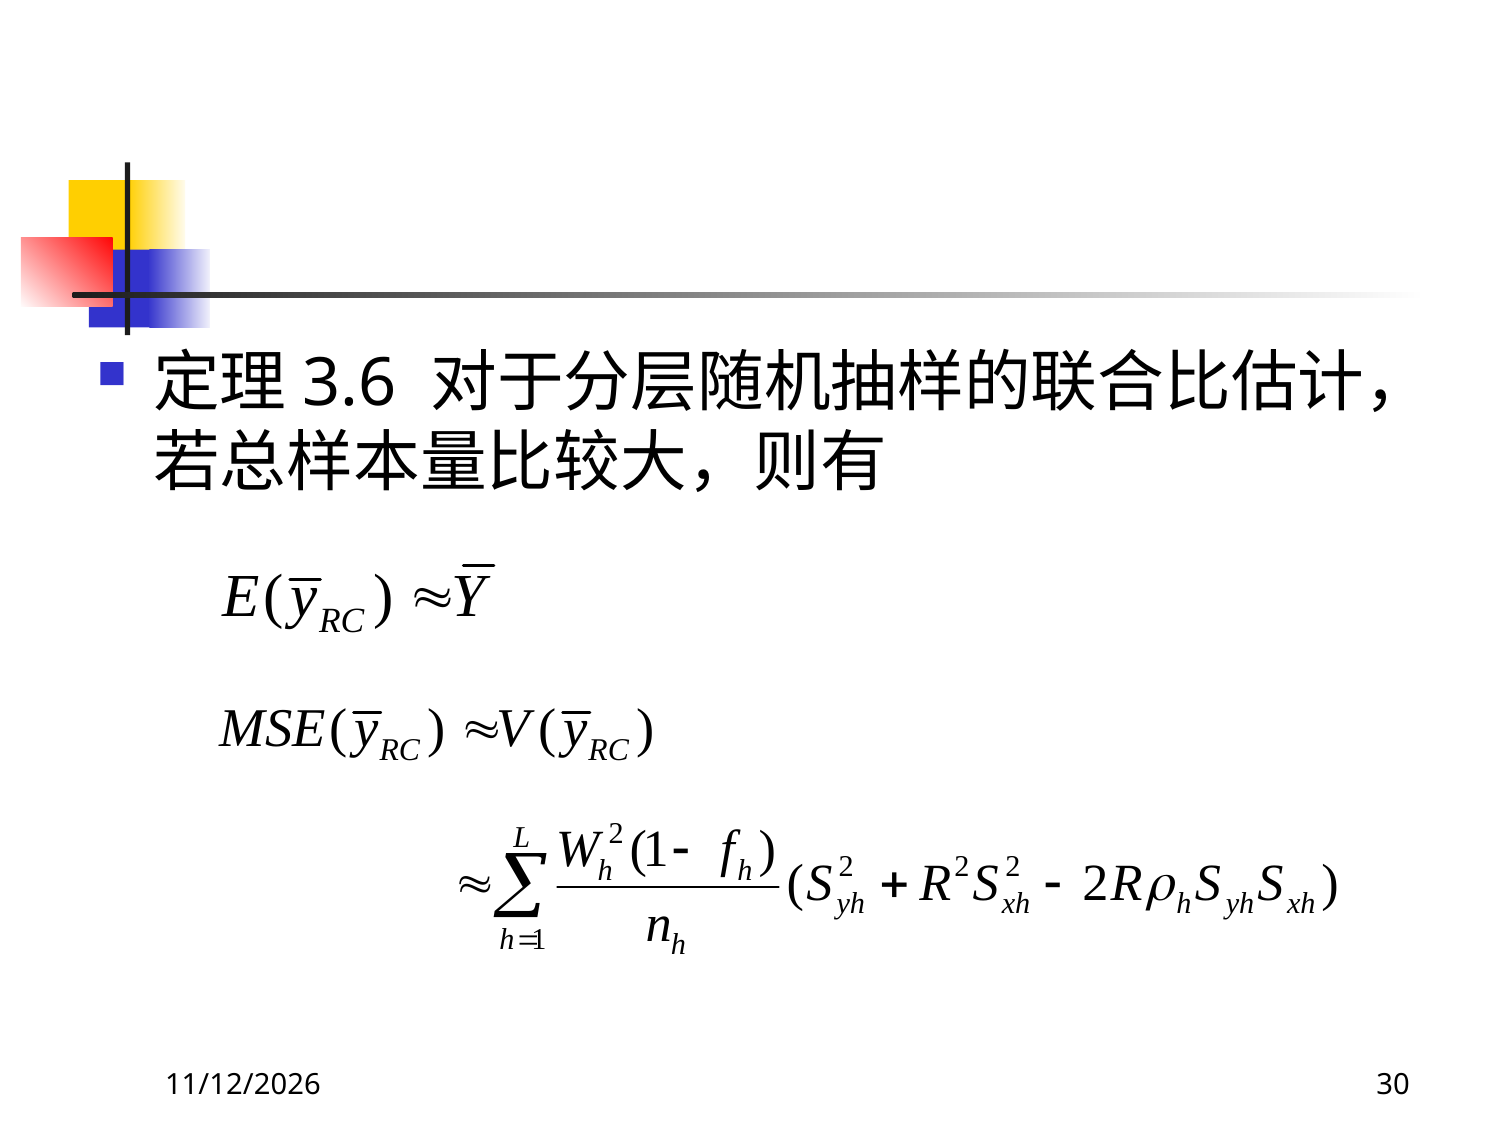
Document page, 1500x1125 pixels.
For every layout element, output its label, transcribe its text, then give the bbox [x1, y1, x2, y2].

slide_number 30 [1112, 1037, 1426, 1113]
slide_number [149, 1037, 463, 1113]
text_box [445, 808, 1348, 966]
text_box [210, 691, 667, 774]
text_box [210, 550, 506, 648]
